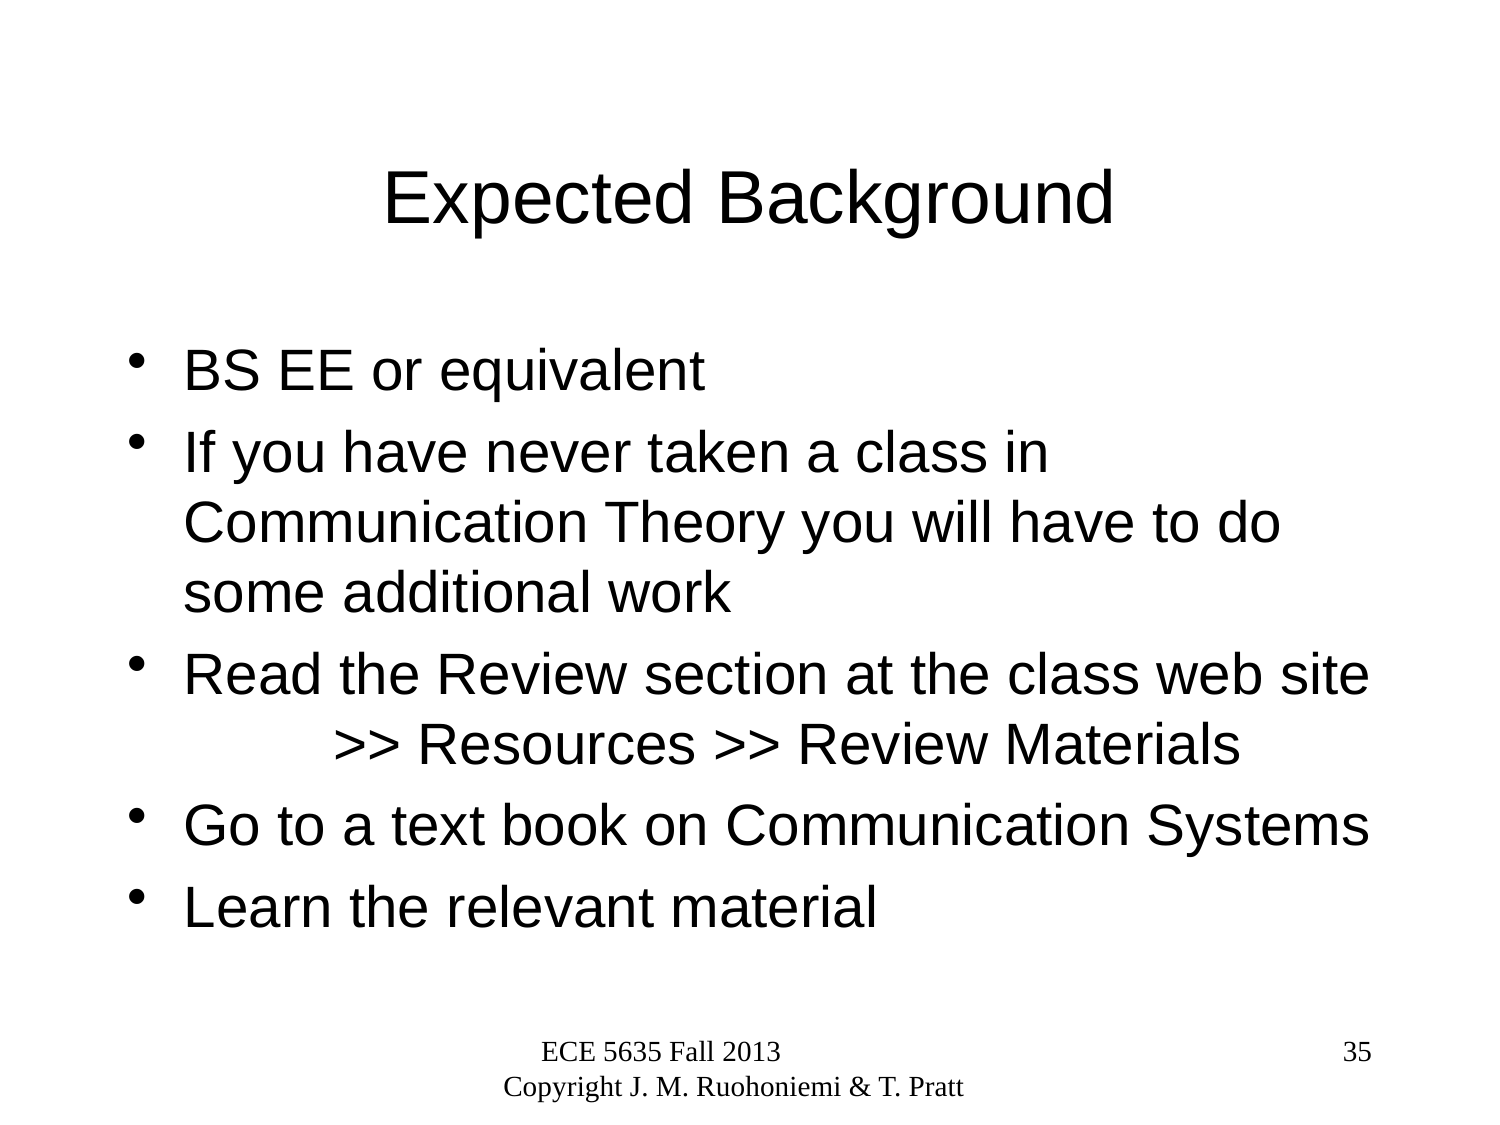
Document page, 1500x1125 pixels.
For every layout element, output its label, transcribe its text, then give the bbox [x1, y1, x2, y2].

list BS EE or equivalent If you have never taken a class in Communication Theory you will have to do some additional work Read the Review section at the class web site >> Resources >> Review Materials Go to a text book on Communication Systems Learn the relevant material [112, 324, 1388, 1001]
slide_number 35 [1074, 1024, 1388, 1101]
title Expected Background [112, 99, 1388, 288]
footer ECE 5635 Fall 2013 Copyright J. M. Ruohoniemi & T. Pratt [487, 1024, 988, 1101]
